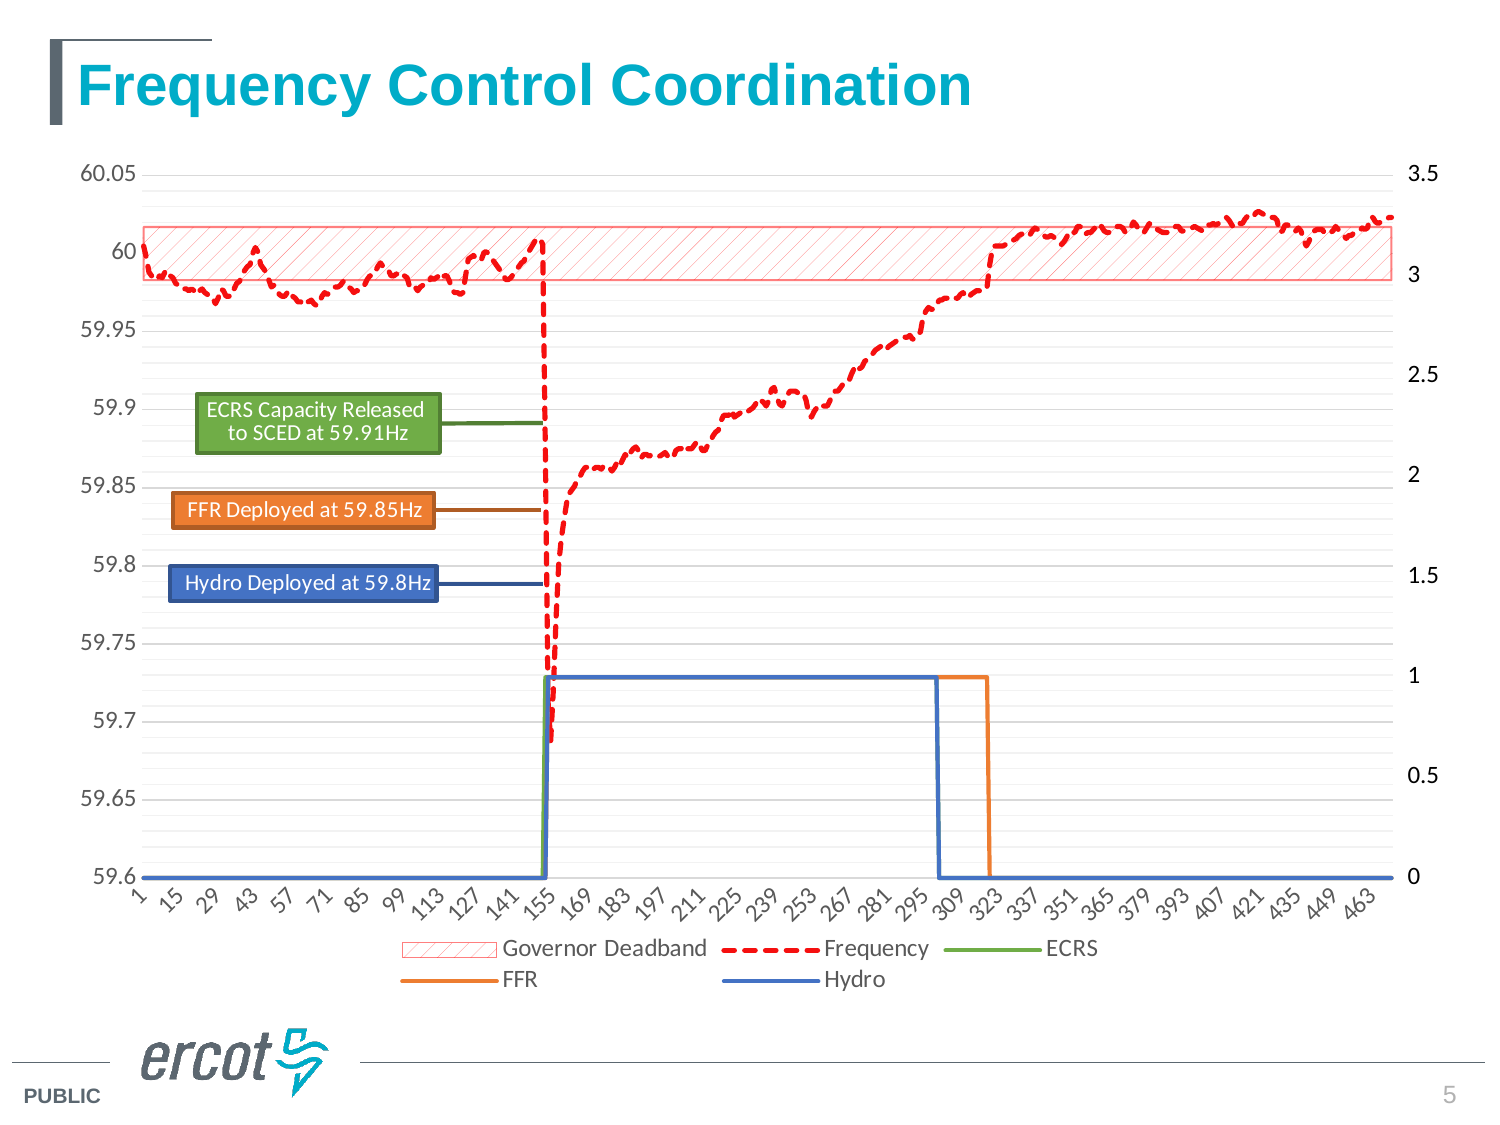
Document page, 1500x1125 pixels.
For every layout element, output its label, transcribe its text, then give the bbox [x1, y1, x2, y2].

chart [49, 149, 1451, 1001]
title Frequency Control Coordination [62, 39, 1450, 125]
slide_number 5 [1412, 1076, 1488, 1112]
picture [137, 1024, 332, 1100]
